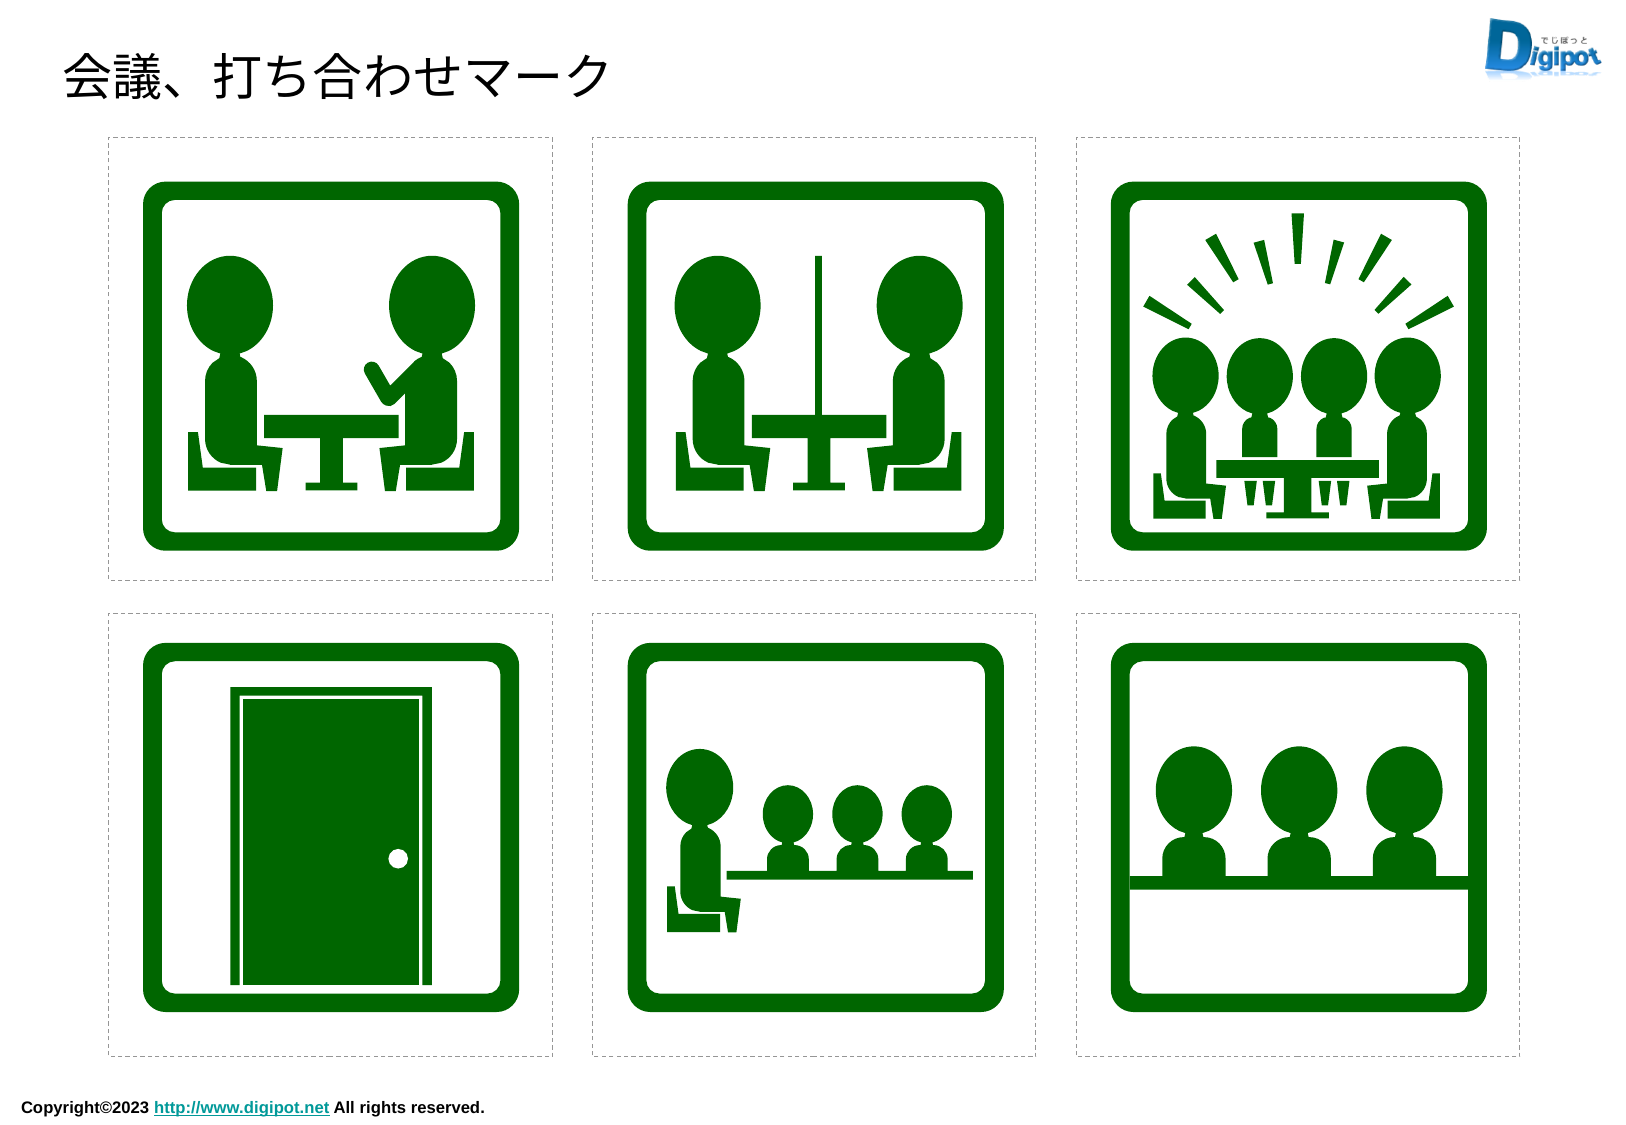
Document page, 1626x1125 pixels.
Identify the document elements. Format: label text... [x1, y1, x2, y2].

text_box 会議、打ち合わせマーク [48, 38, 628, 113]
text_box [1110, 181, 1488, 551]
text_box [627, 181, 1005, 551]
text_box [1110, 642, 1488, 1013]
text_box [142, 642, 520, 1013]
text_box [627, 642, 1005, 1013]
picture [1485, 18, 1602, 82]
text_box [142, 181, 520, 551]
